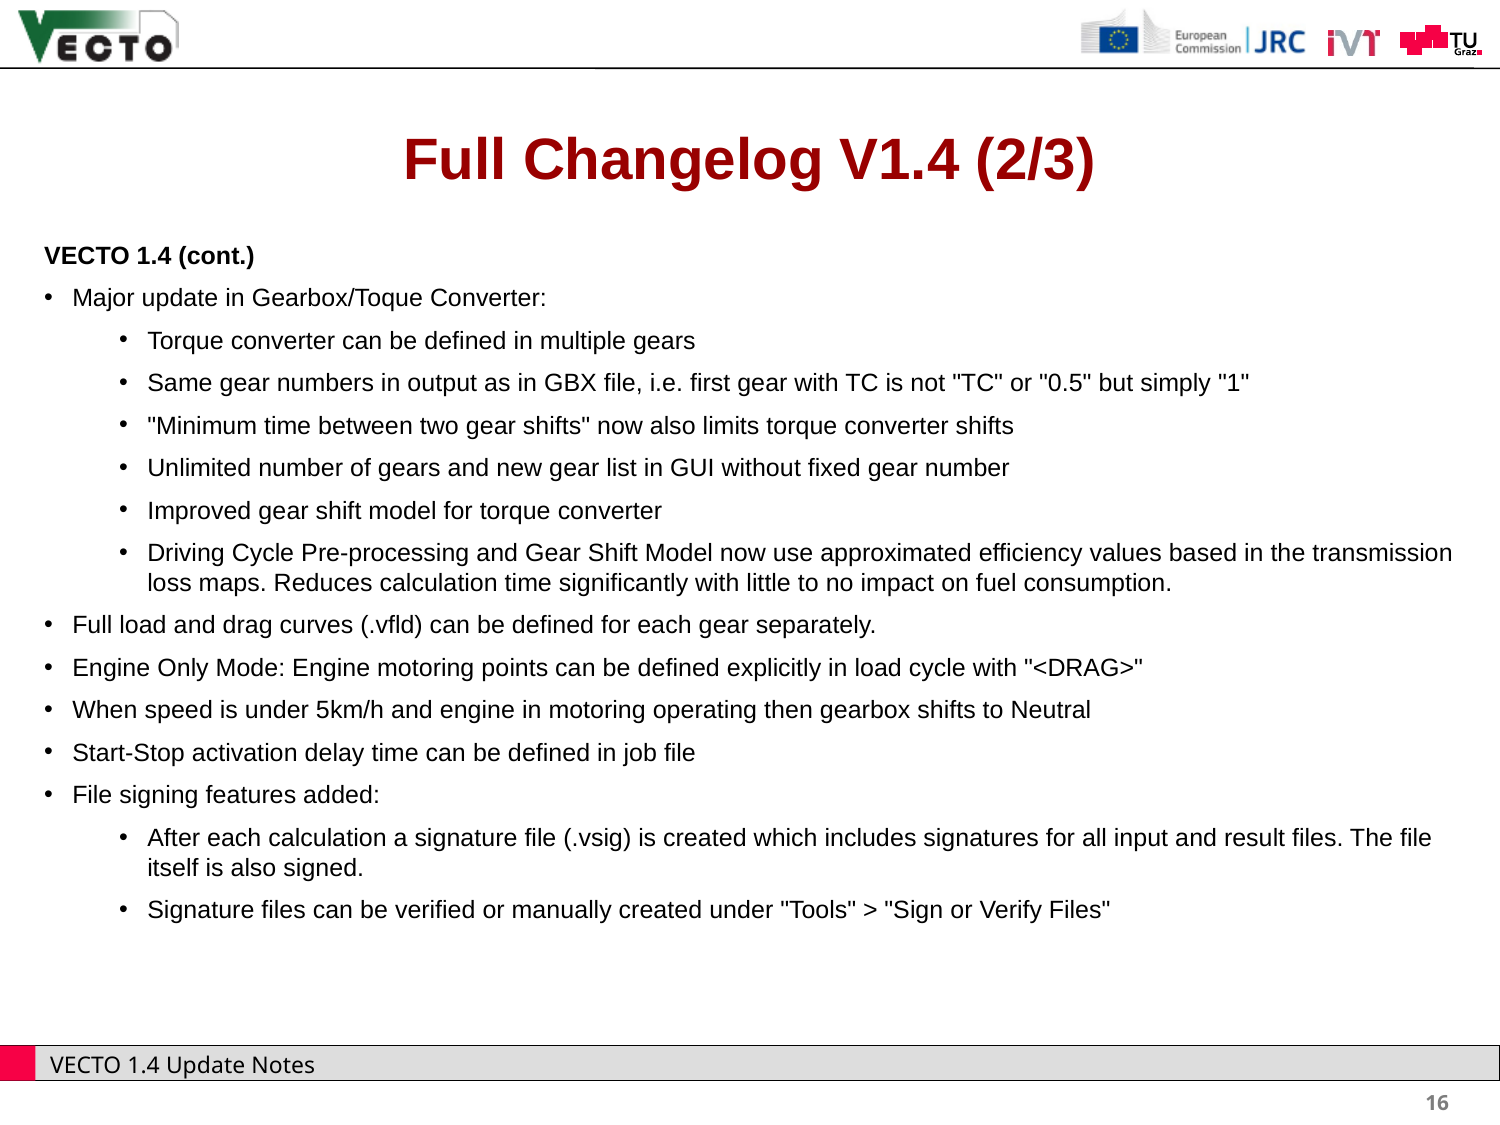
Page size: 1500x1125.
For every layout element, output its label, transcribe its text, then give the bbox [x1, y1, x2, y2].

title Full Changelog V1.4 (2/3) [0, 127, 1500, 185]
picture [1080, 7, 1306, 54]
picture [17, 9, 179, 65]
picture [1328, 30, 1380, 56]
text_box VECTO 1.4 (cont.) Major update in Gearbox/Toque Converter: Torque converter can be defined in multiple gears Same gear numbers in output as in GBX file, i.e. first gear with TC is not "TC" or "0.5" but simply "1" "Minimum time between two gear shifts" now also limits torque converter shifts Unlimited number of gears and new gear list in GUI without fixed gear number Improved gear shift model for torque converter Driving Cycle Pre-processing and Gear Shift Model now use approximated efficiency values based in the transmission loss maps. Reduces calculation time significantly with little to no impact on fuel consumption. Full load and drag curves (.vfld) can be defined for each gear separately. Engine Only Mode: Engine motoring points can be defined explicitly in load cycle with "<DRAG>" When speed is under 5km/h and engine in motoring operating then gearbox shifts to Neutral Start-Stop activation delay time can be defined in job file File signing features added: After each calculation a signature file (.vsig) is created which includes signatures for all input and result files. The file itself is also signed. Signature files can be verified or manually created under "Tools" > "Sign or Verify Files" [29, 232, 1471, 932]
